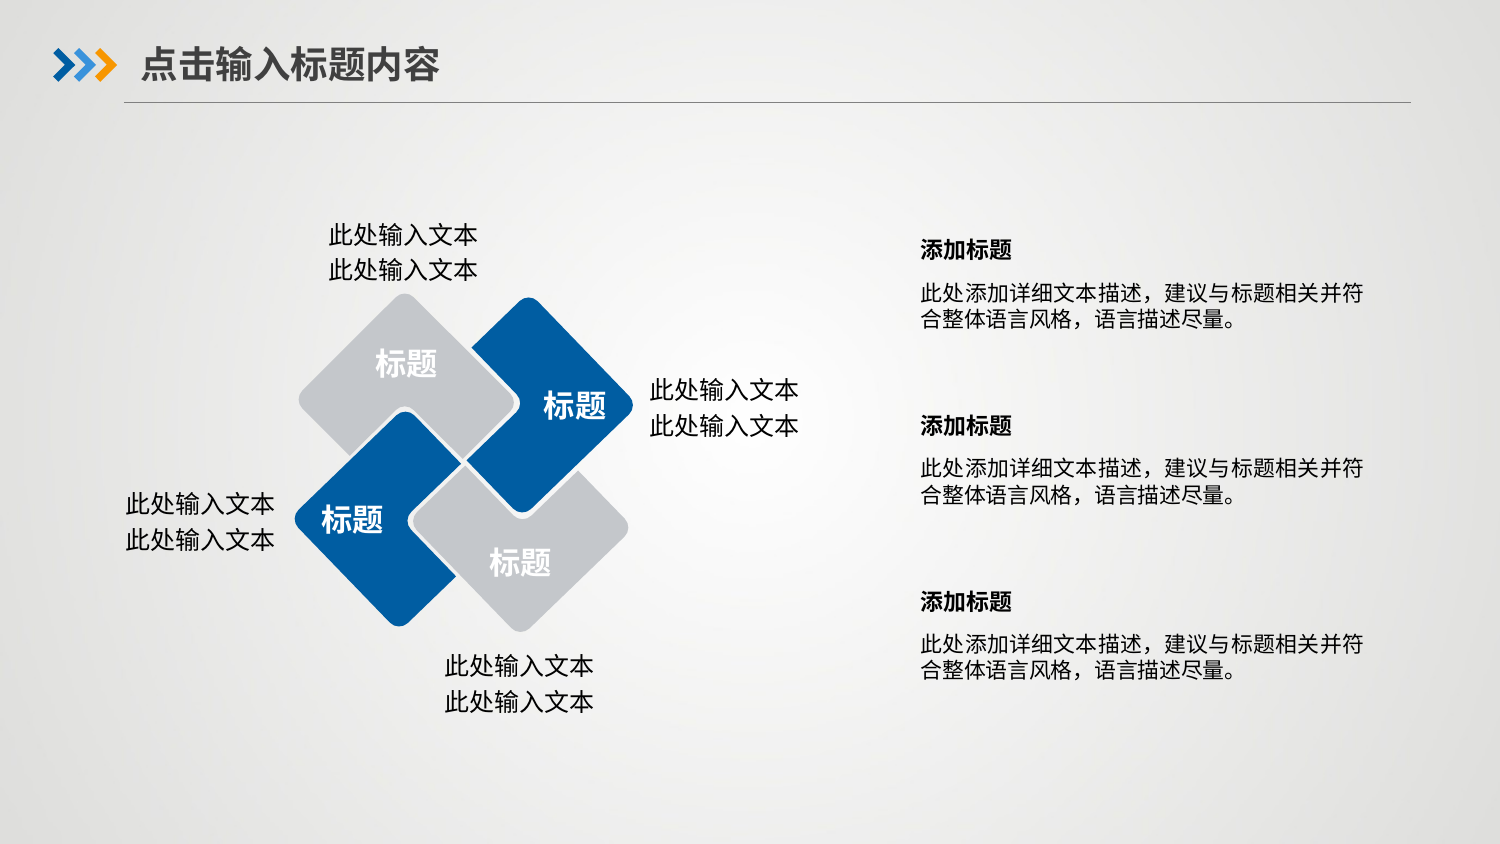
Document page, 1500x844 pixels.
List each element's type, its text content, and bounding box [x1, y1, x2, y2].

text_box 此处输入文本 此处输入文本 [638, 367, 861, 443]
text_box 标题 [466, 297, 633, 513]
text_box 此处输入文本 此处输入文本 [408, 643, 631, 718]
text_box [905, 580, 1380, 695]
text_box 标题 [294, 411, 462, 627]
text_box 标题 [298, 293, 514, 459]
text_box 此处输入文本 此处输入文本 [292, 211, 516, 287]
text_box 点击输入标题内容 [140, 32, 491, 95]
text_box 此处输入文本 此处输入文本 [64, 481, 287, 556]
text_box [52, 47, 118, 82]
text_box 标题 [413, 465, 629, 632]
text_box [905, 228, 1380, 343]
picture [0, 0, 1500, 844]
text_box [905, 404, 1380, 519]
